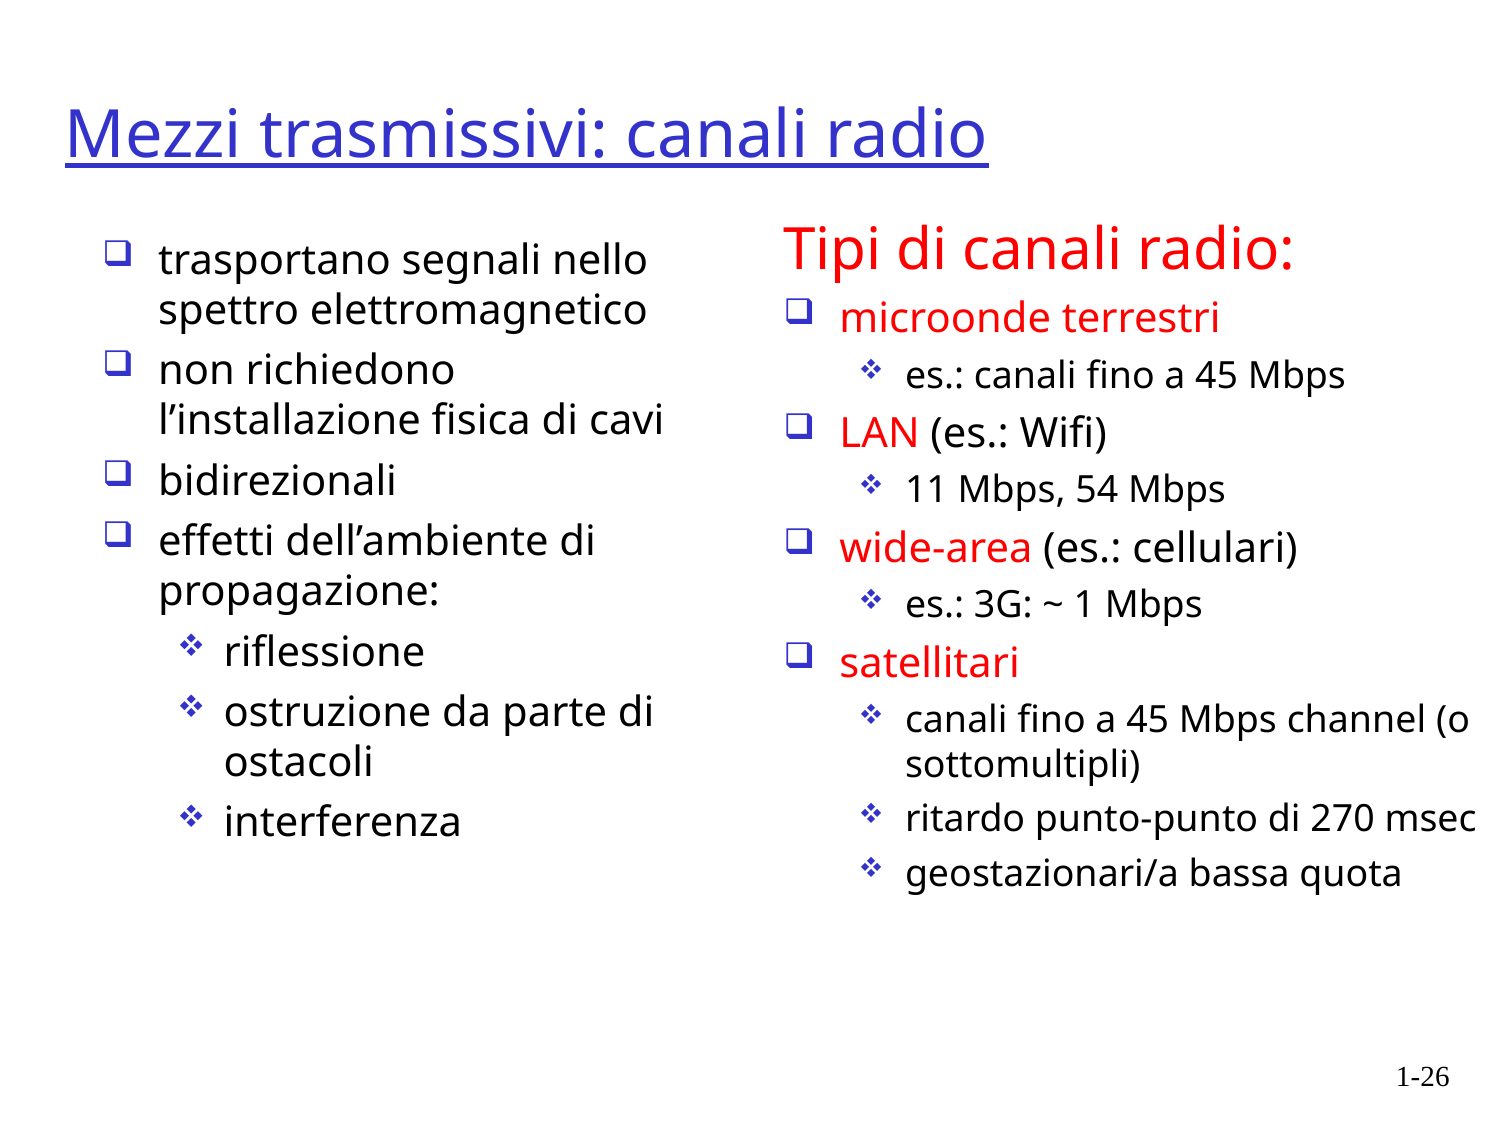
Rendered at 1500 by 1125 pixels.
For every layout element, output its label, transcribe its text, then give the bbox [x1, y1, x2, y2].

title Mezzi trasmissivi: canali radio [49, 37, 1426, 226]
list trasportano segnali nello spettro elettromagnetico non richiedono l’installazione fisica di cavi bidirezionali effetti dell’ambiente di propagazione: riflessione ostruzione da parte di ostacoli interferenza [87, 224, 738, 1026]
text_box Tipi di canali radio: microonde terrestri es.: canali fino a 45 Mbps LAN (es.: Wifi)‏ 11 Mbps, 54 Mbps wide-area (es.: cellulari)‏ es.: 3G: ~ 1 Mbps satellitari canali fino a 45 Mbps channel (o sottomultipli)‏ ritardo punto-punto di 270 msec geostazionari/a bassa quota [768, 203, 1500, 768]
slide_number 1-26 [1362, 1049, 1465, 1125]
